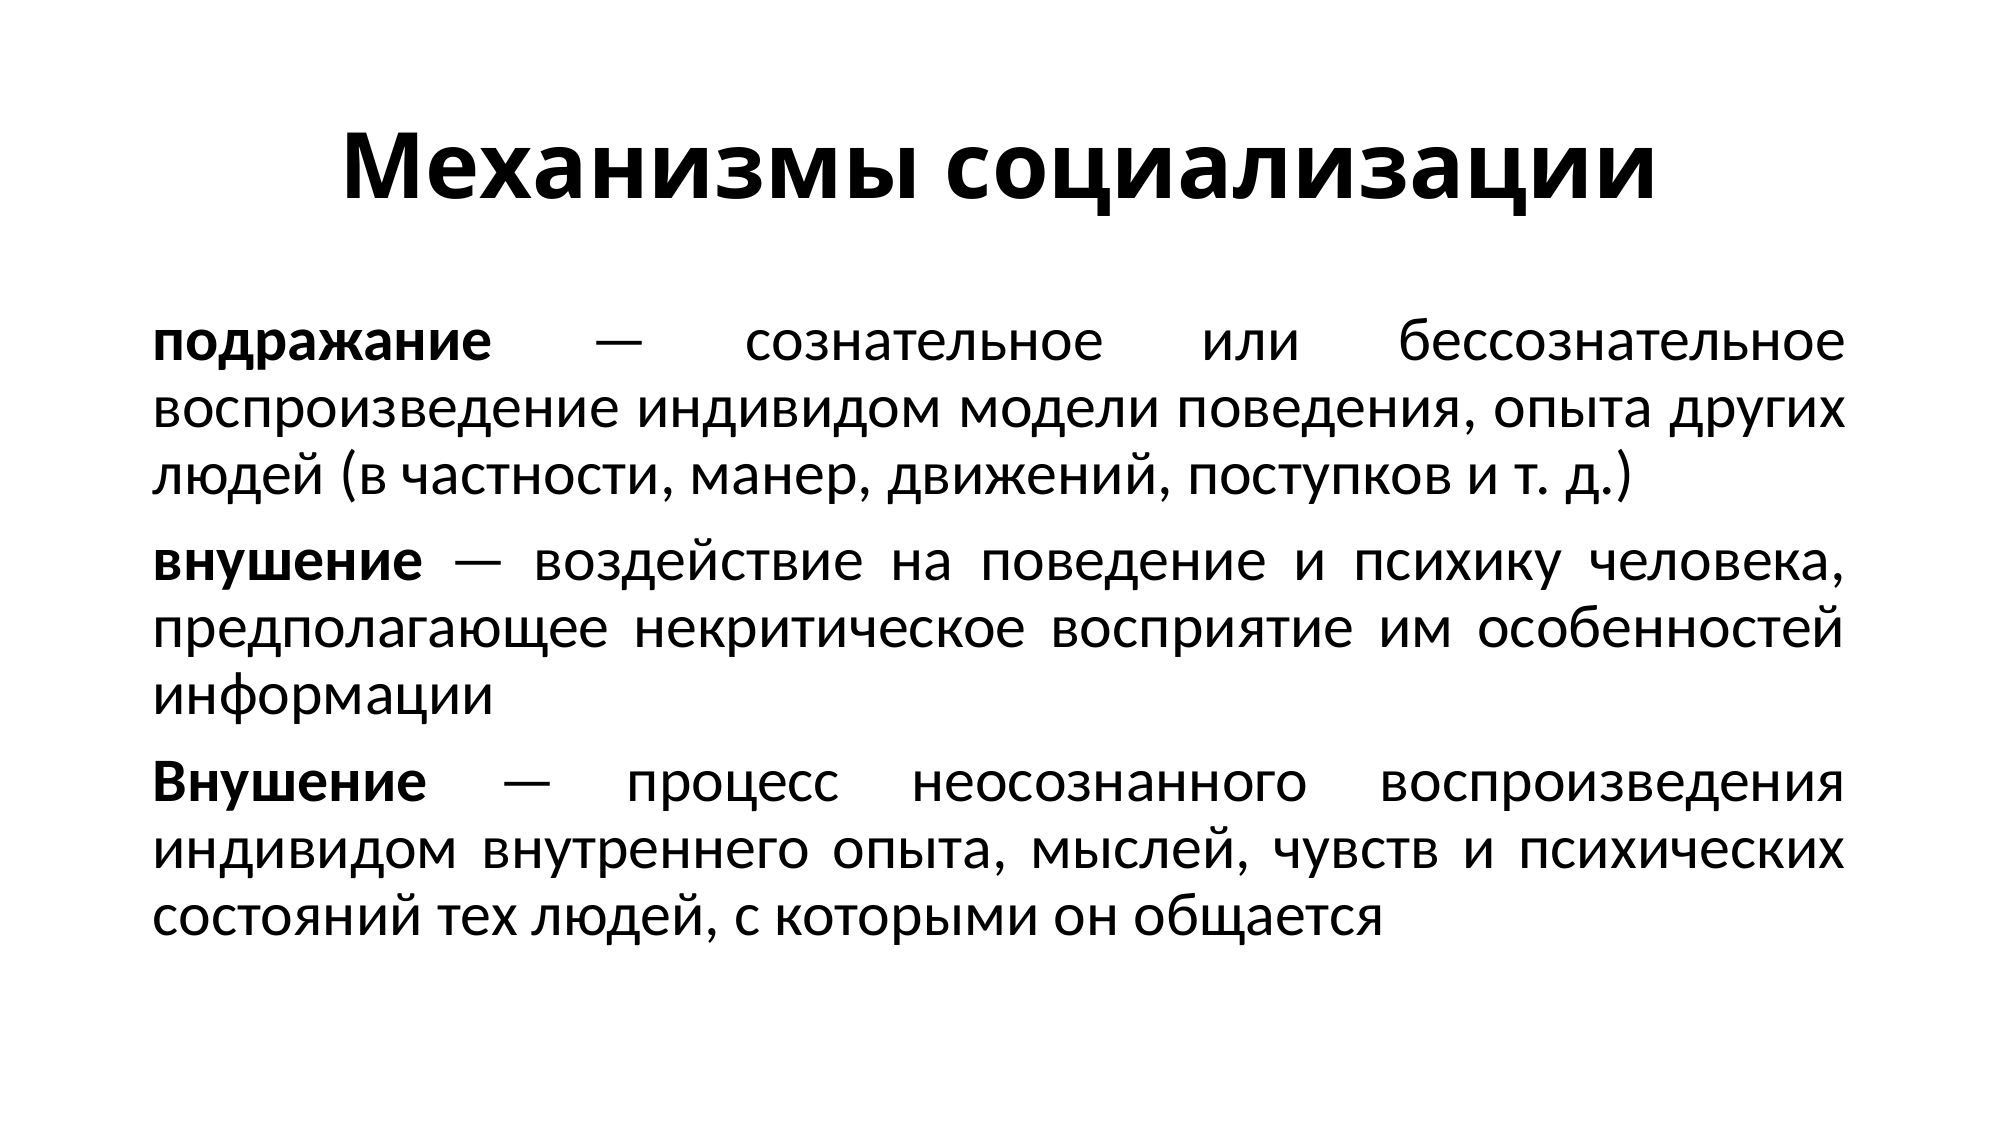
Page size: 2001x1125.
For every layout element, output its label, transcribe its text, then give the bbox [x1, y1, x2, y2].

list подражание — сознательное или бессознательное воспроизведение индивидом модели поведения, опыта других людей (в частности, манер, движений, поступков и т. д.) внушение — воздействие на поведение и психику человека, предполагающее некритическое восприятие им особенностей информации Внушение — процесс неосознанного воспроизведения индивидом внутреннего опыта, мыслей, чувств и психических состояний тех людей, с которыми он общается [137, 299, 1863, 1014]
title Механизмы социализации [137, 59, 1863, 278]
